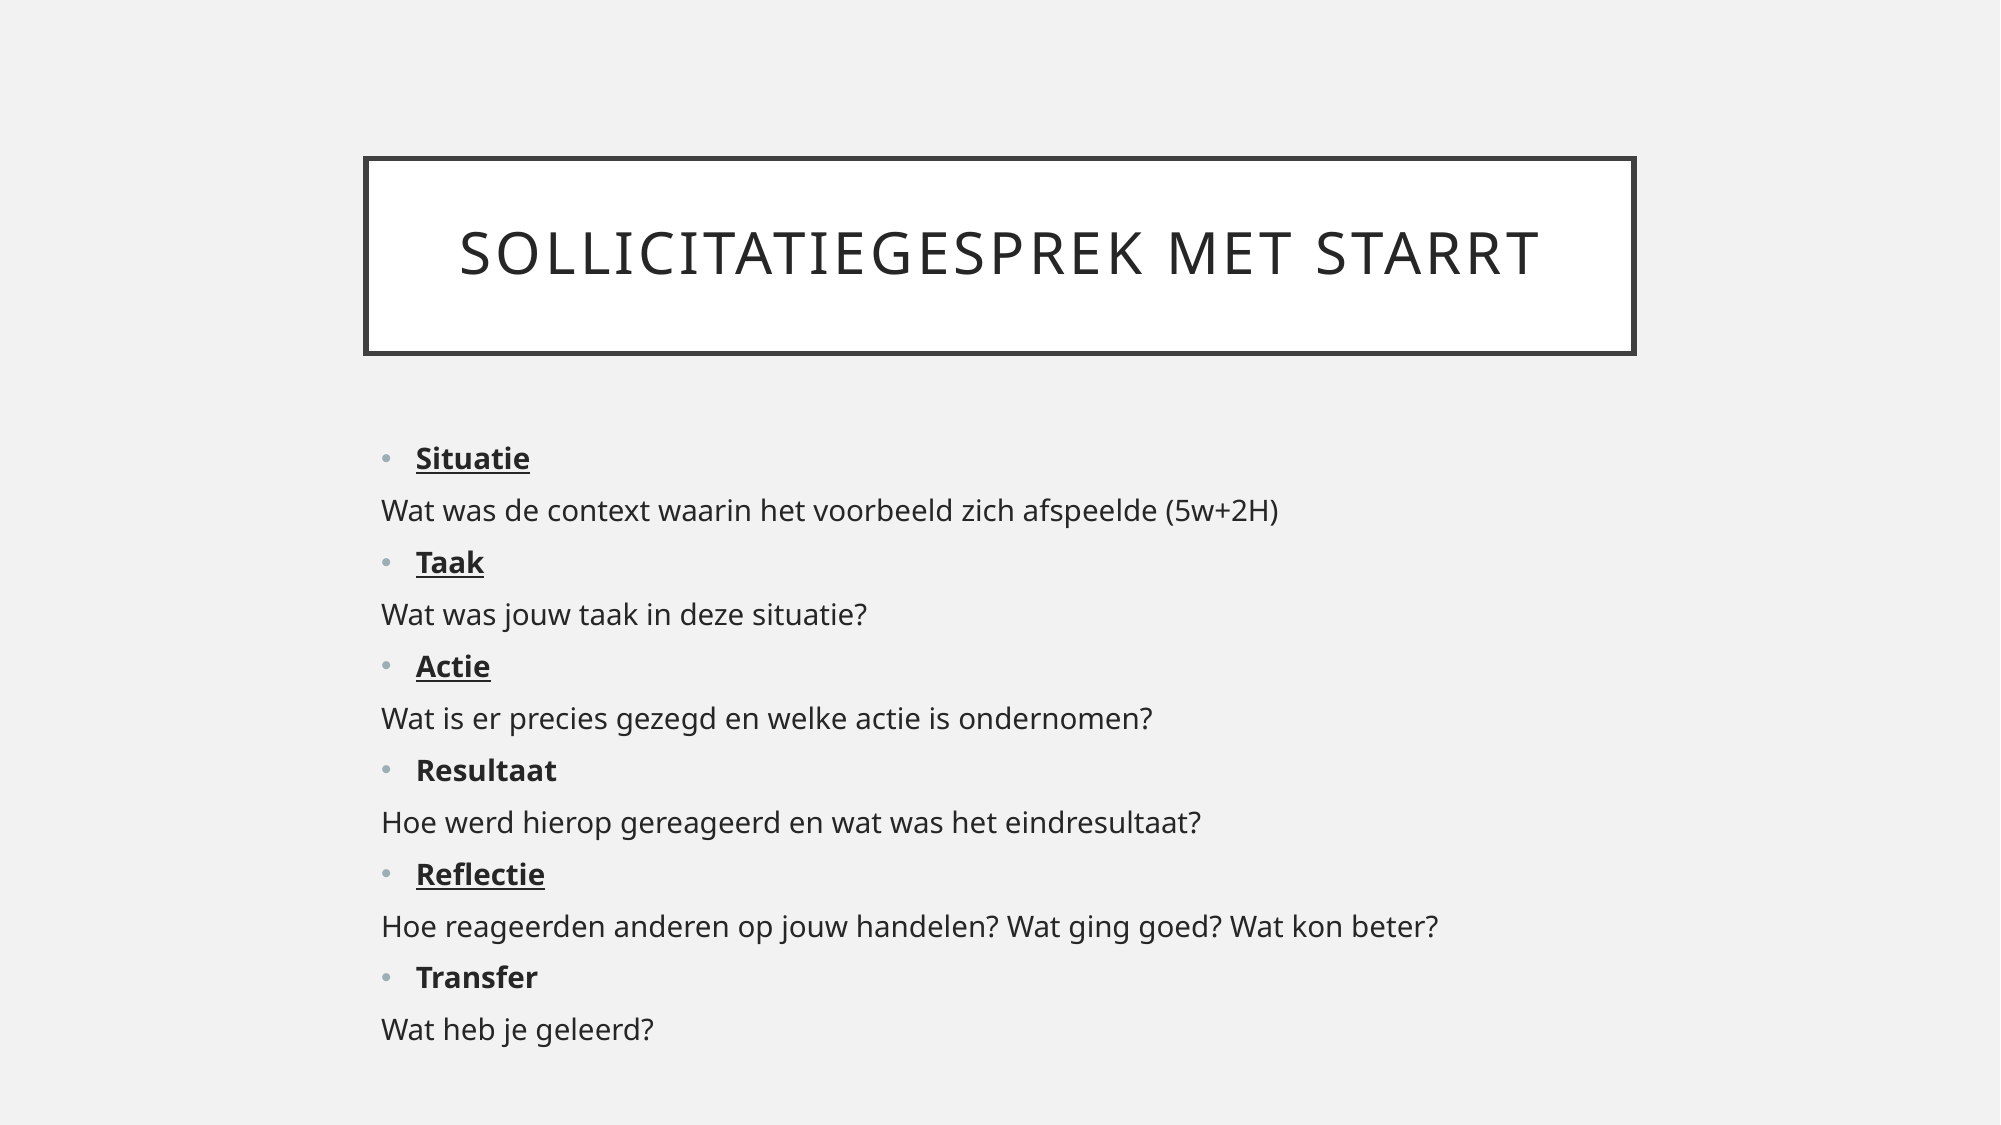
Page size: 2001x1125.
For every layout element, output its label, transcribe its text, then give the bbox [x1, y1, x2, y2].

list Situatie Wat was de context waarin het voorbeeld zich afspeelde (5w+2H) Taak Wat was jouw taak in deze situatie? Actie Wat is er precies gezegd en welke actie is ondernomen? Resultaat Hoe werd hierop gereageerd en wat was het eindresultaat? Reflectie Hoe reageerden anderen op jouw handelen? Wat ging goed? Wat kon beter? Transfer Wat heb je geleerd? [366, 432, 1755, 1060]
title Sollicitatiegesprek met starrt [363, 156, 1637, 356]
